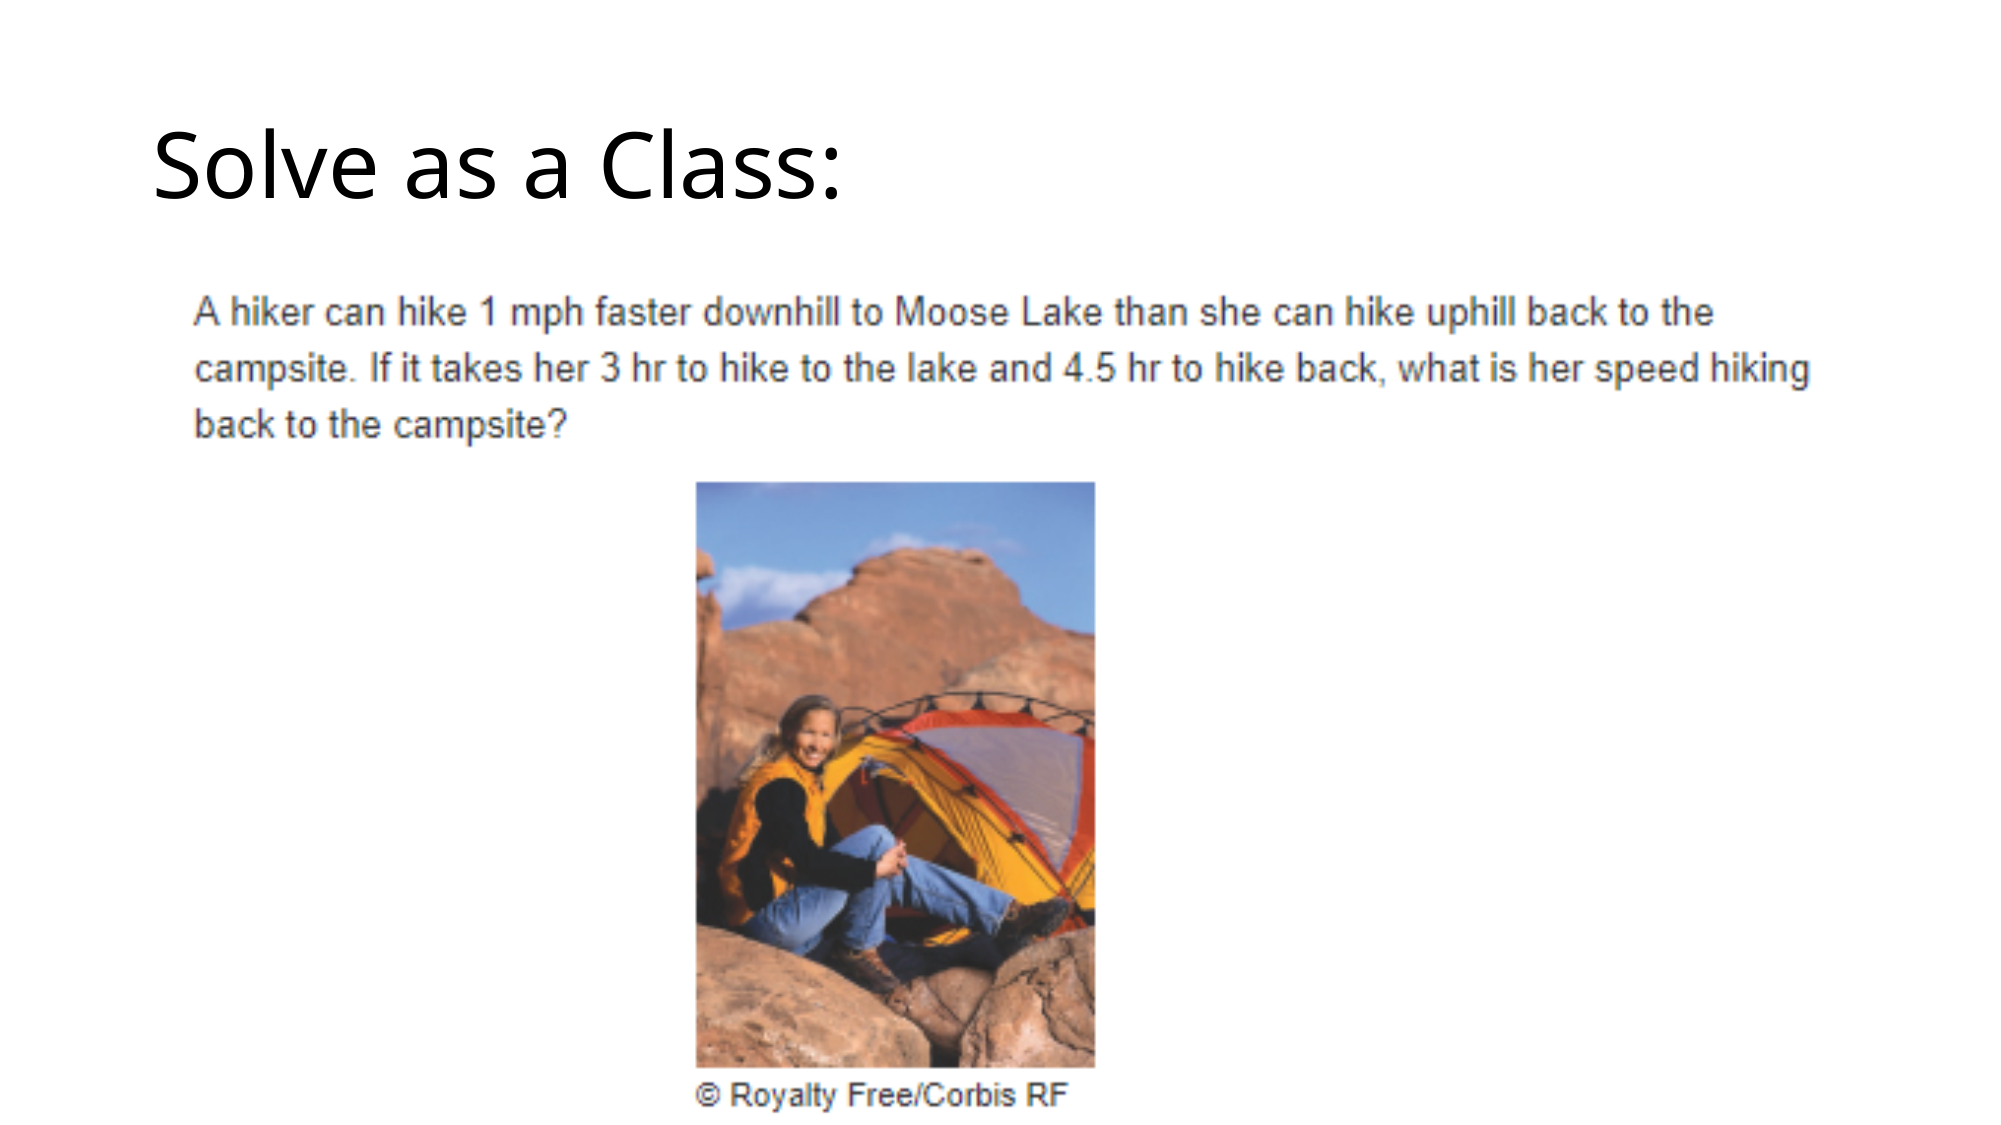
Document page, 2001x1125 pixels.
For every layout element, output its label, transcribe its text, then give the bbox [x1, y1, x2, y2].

title Solve as a Class: [137, 59, 1863, 278]
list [179, 276, 1820, 1125]
